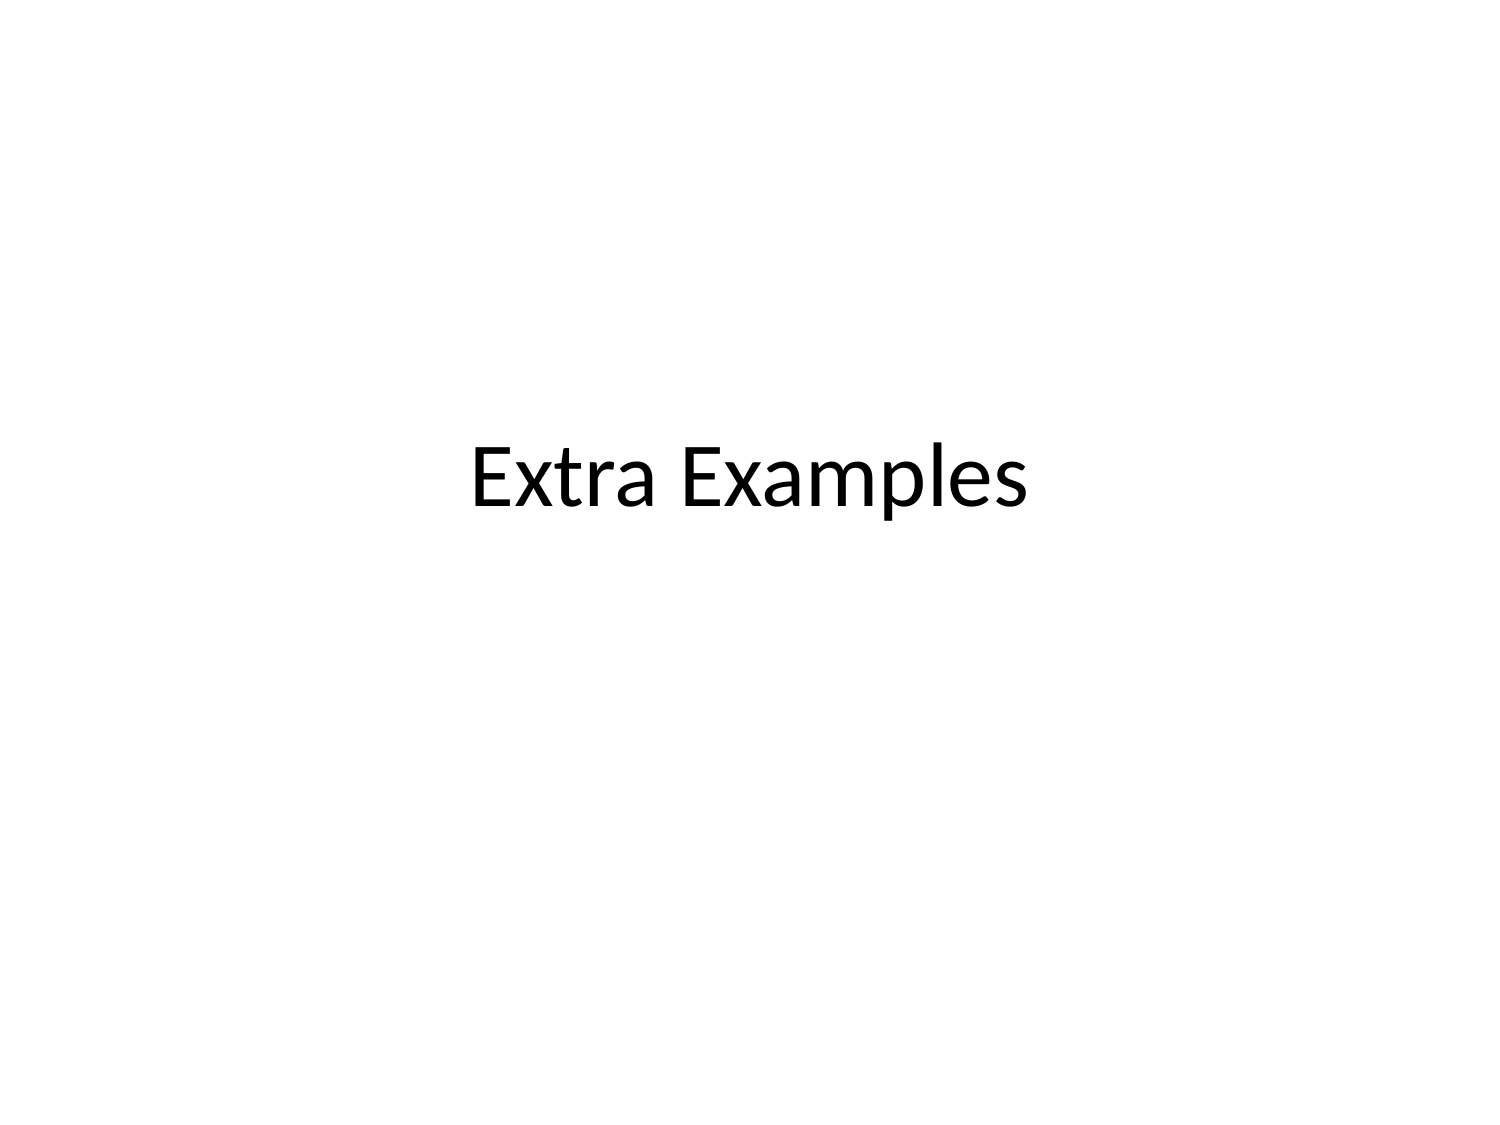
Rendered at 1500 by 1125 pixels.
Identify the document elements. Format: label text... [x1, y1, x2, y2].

title Extra Examples [112, 349, 1388, 591]
